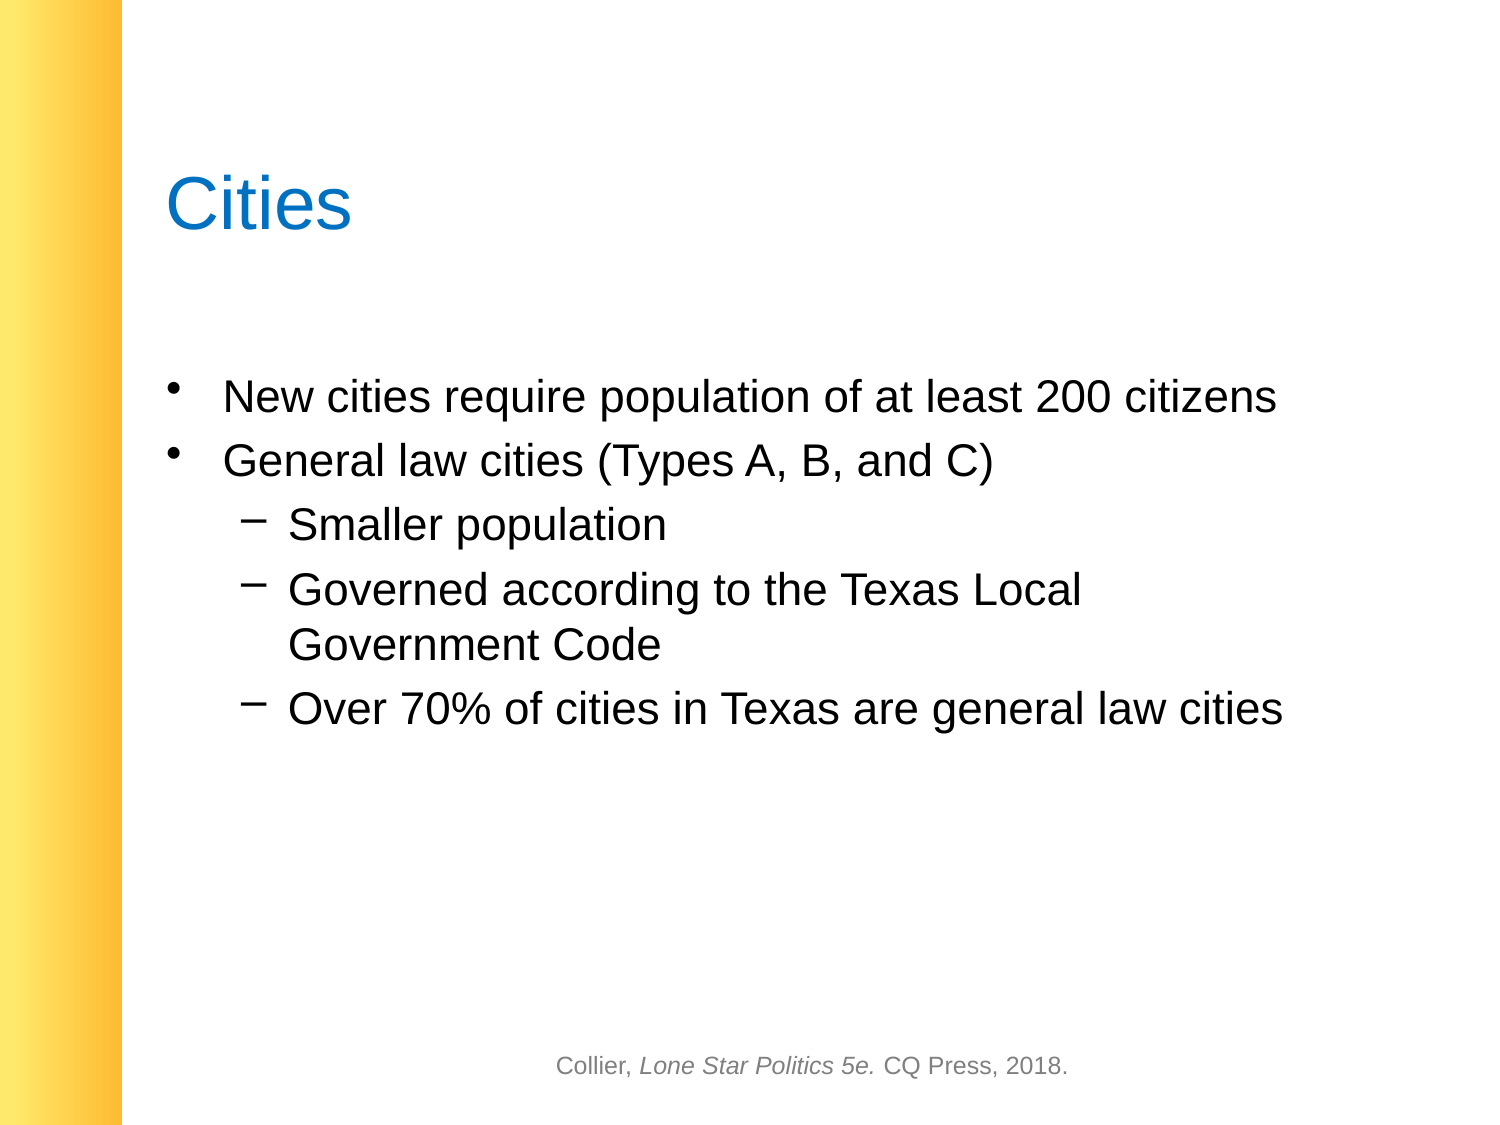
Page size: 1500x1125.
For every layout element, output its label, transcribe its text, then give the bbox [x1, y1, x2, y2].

title Cities [151, 146, 1305, 335]
picture [0, 0, 1500, 1125]
list New cities require population of at least 200 citizens General law cities (Types A, B, and C) Smaller population Governed according to the Texas Local Government Code Over 70% of cities in Texas are general law cities [151, 359, 1338, 1063]
text_box Collier, Lone Star Politics 5e. CQ Press, 2018. [525, 1042, 1100, 1087]
